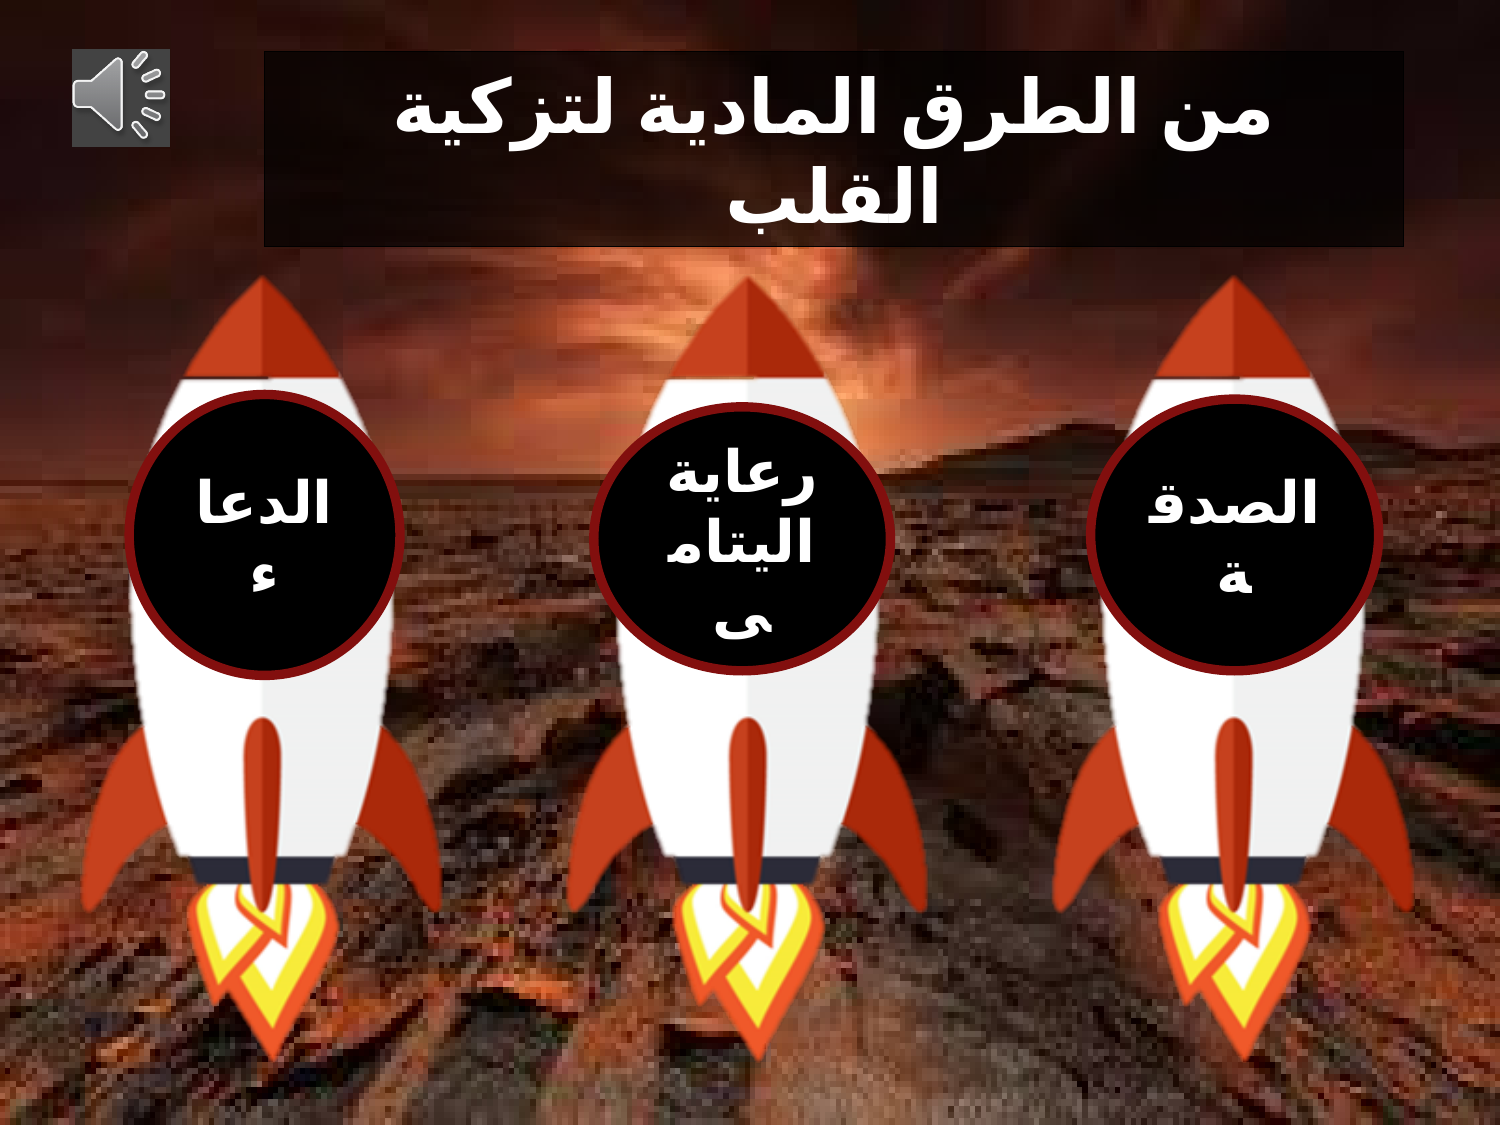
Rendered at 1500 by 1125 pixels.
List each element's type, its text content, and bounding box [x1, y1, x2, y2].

text_box من الطرق المادية لتزكية القلب [264, 51, 1404, 247]
picture [0, 0, 1500, 1125]
